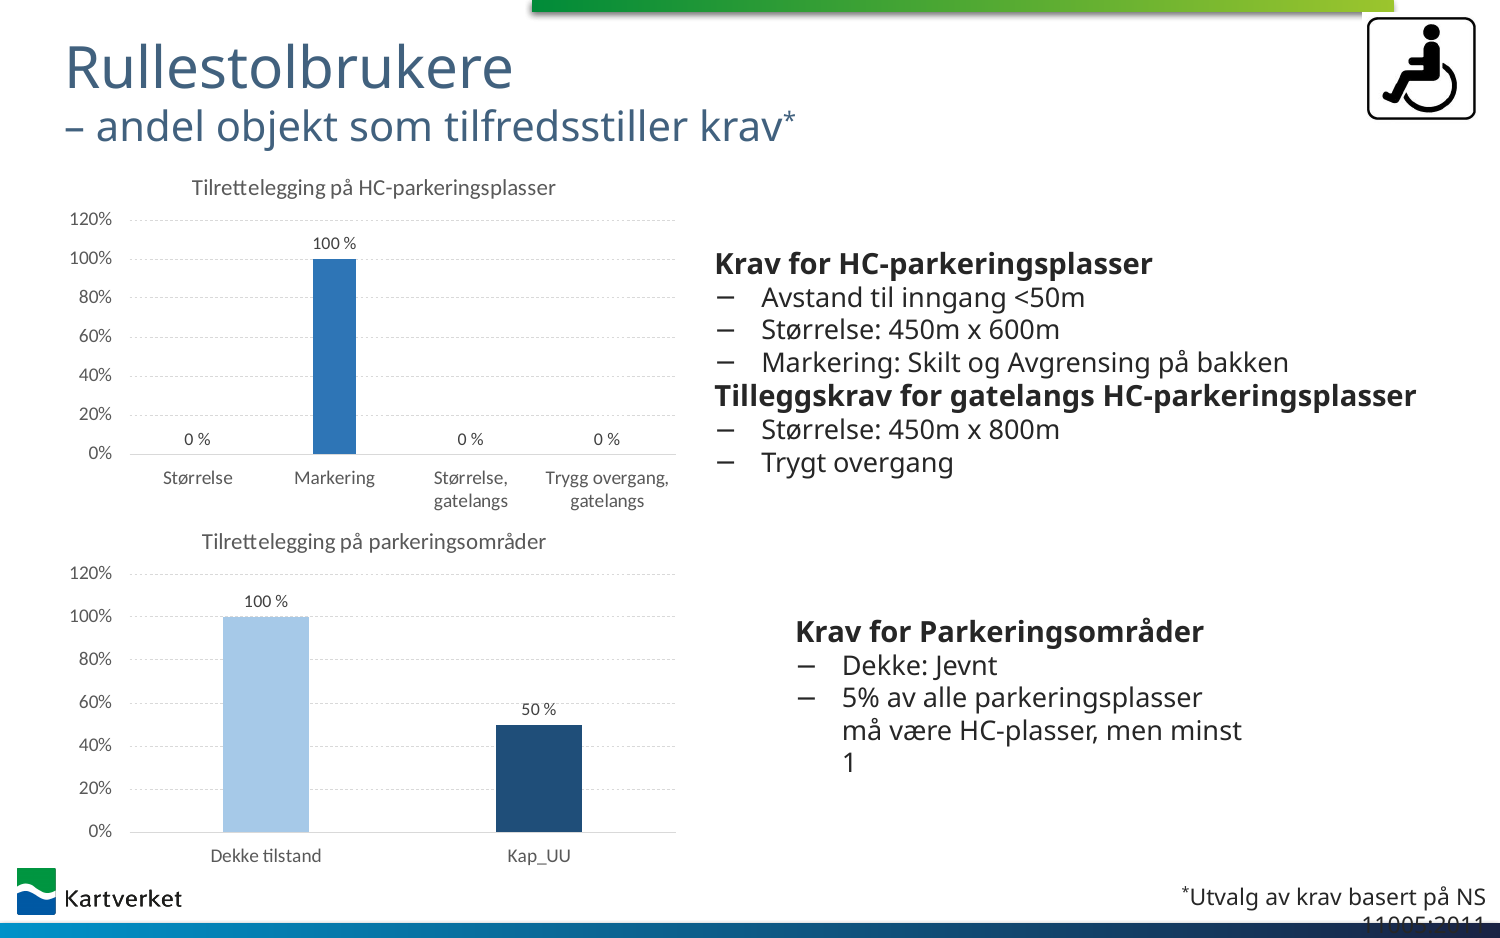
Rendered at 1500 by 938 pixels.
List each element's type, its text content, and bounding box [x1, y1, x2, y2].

picture [62, 520, 687, 874]
text_box Krav for HC-parkeringsplasser Avstand til inngang <50m Størrelse: 450m x 600m Markering: Skilt og Avgrensing på bakken Tilleggskrav for gatelangs HC-parkeringsplasser Størrelse: 450m x 800m Trygt overgang [699, 237, 1433, 485]
picture [62, 166, 687, 519]
text_box Rullestolbrukere – andel objekt som tilfredsstiller krav* [49, 25, 1431, 158]
text_box *Utvalg av krav basert på NS 11005:2011 [1068, 873, 1500, 938]
picture [1362, 12, 1481, 126]
text_box Krav for Parkeringsområder Dekke: Jevnt 5% av alle parkeringsplasser må være HC-plasser, men minst 1 [780, 605, 1261, 786]
